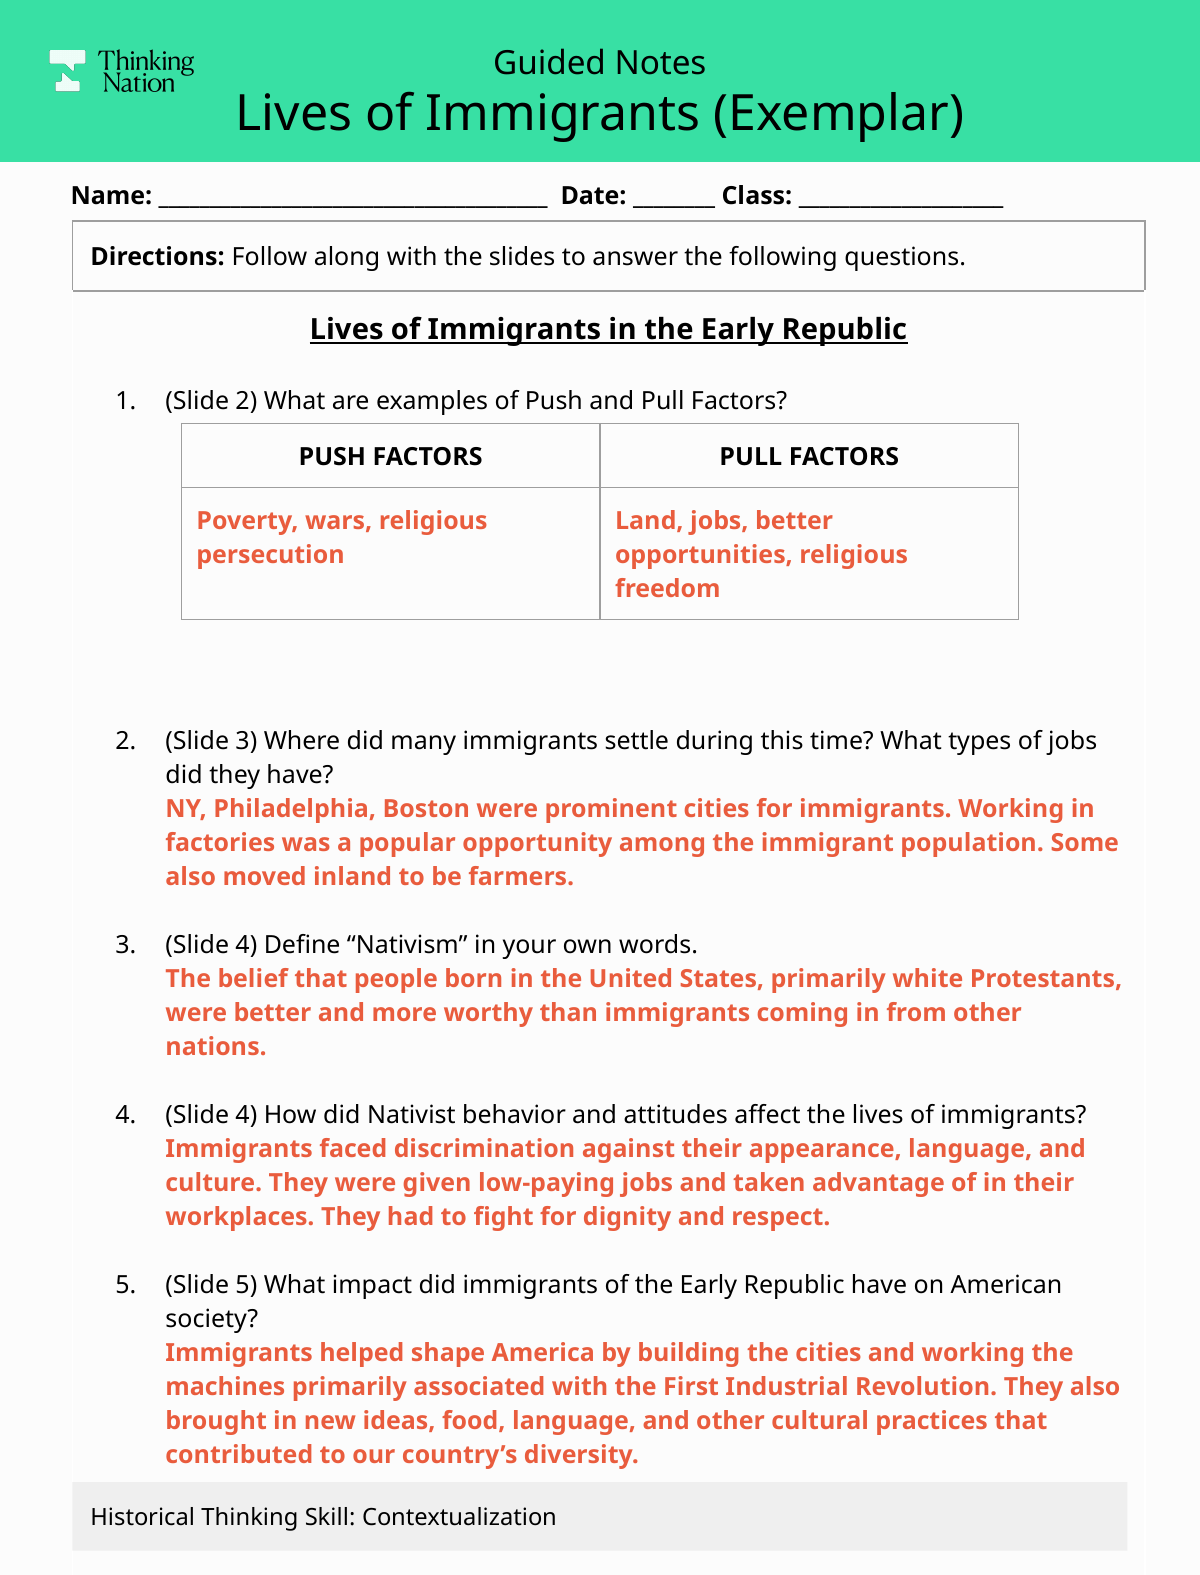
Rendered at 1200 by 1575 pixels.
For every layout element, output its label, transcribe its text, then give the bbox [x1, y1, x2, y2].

text_box Historical Thinking Skill: Contextualization [72, 1482, 1128, 1551]
picture [33, 35, 199, 105]
table_header PUSH FACTORS [182, 424, 599, 487]
table_cell Land, jobs, better opportunities, religious freedom [601, 488, 1018, 619]
text_box Guided Notes Lives of Immigrants (Exemplar) [0, 0, 1200, 162]
table_header Directions: Follow along with the slides to answer the following questions. [73, 224, 1144, 290]
text_box Name: ______________________________________ Date: ________ Class: ____________________ [55, 164, 1200, 224]
table_header PULL FACTORS [601, 424, 1018, 487]
table_cell Lives of Immigrants in the Early Republic (Slide 2) What are examples of Push and Pull Factors? (Slide 3) Where did many immigrants settle during this time? What types of jobs did they have? NY, Philadelphia, Boston were prominent cities for immigrants. Working in factories was a popular opportunity among the immigrant population. Some also moved inland to be farmers. (Slide 4) Define “Nativism” in your own words. The belief that people born in the United States, primarily white Protestants, were better and more worthy than immigrants coming in from other nations. (Slide 4) How did Nativist behavior and attitudes affect the lives of immigrants? Immigrants faced discrimination against their appearance, language, and culture. They were given low-paying jobs and taken advantage of in their workplaces. They had to fight for dignity and respect. (Slide 5) What impact did immigrants of the Early Republic have on American society? Immigrants helped shape America by building the cities and working the machines primarily associated with the First Industrial Revolution. They also brought in new ideas, food, language, and other cultural practices that contributed to our country’s diversity. [73, 292, 1144, 1575]
table_cell Poverty, wars, religious persecution [182, 488, 599, 619]
